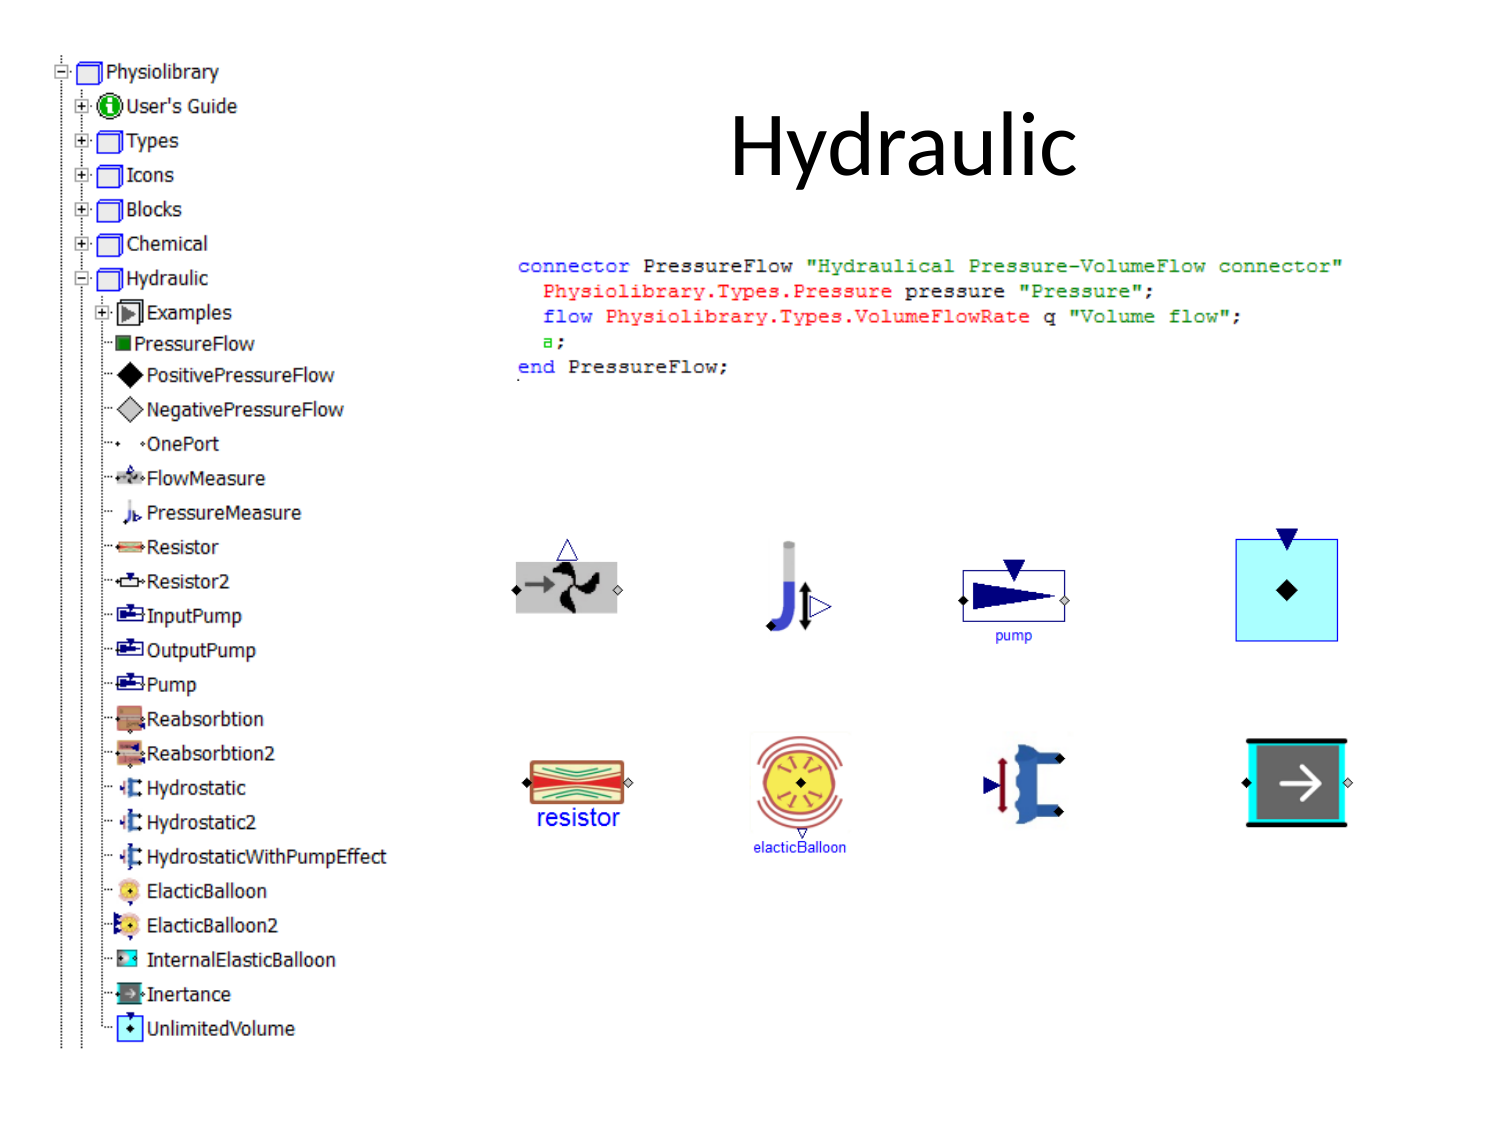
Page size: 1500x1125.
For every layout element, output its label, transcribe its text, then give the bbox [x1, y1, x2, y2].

picture [478, 479, 1399, 924]
picture [513, 255, 1364, 381]
title Hydraulic [383, 45, 1425, 233]
picture [52, 54, 413, 1051]
